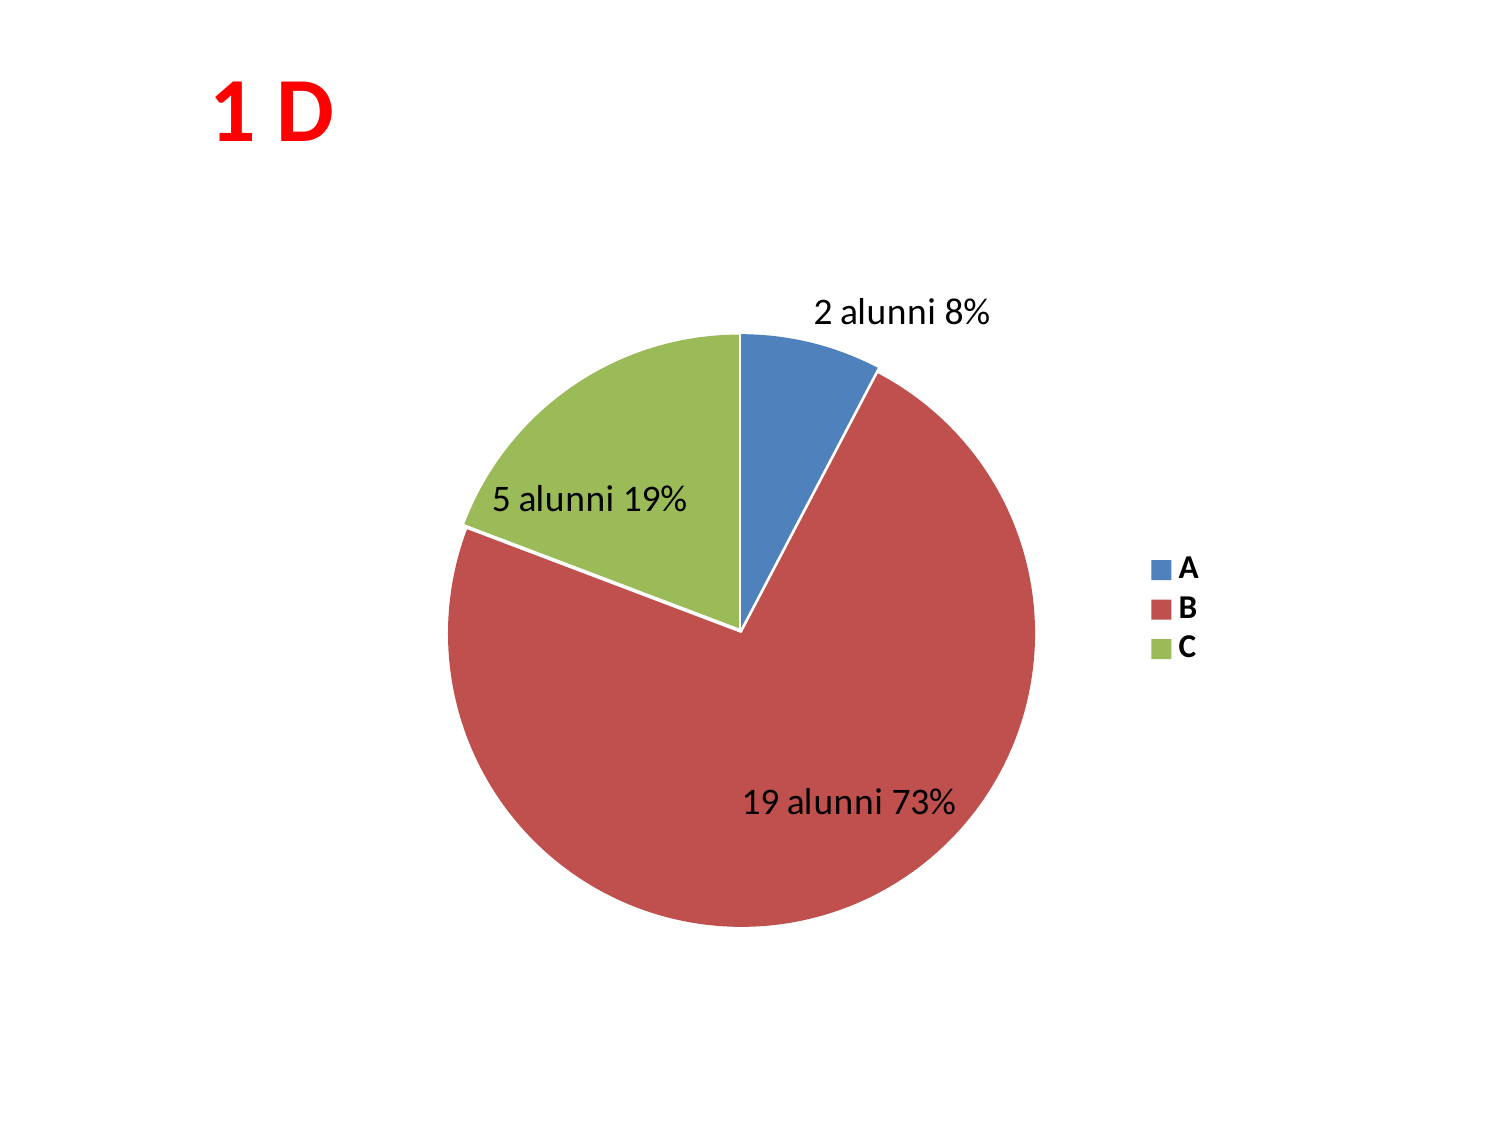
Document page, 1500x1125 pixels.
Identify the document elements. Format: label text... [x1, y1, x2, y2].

chart [271, 278, 1223, 941]
text_box 1 D [123, 42, 420, 168]
